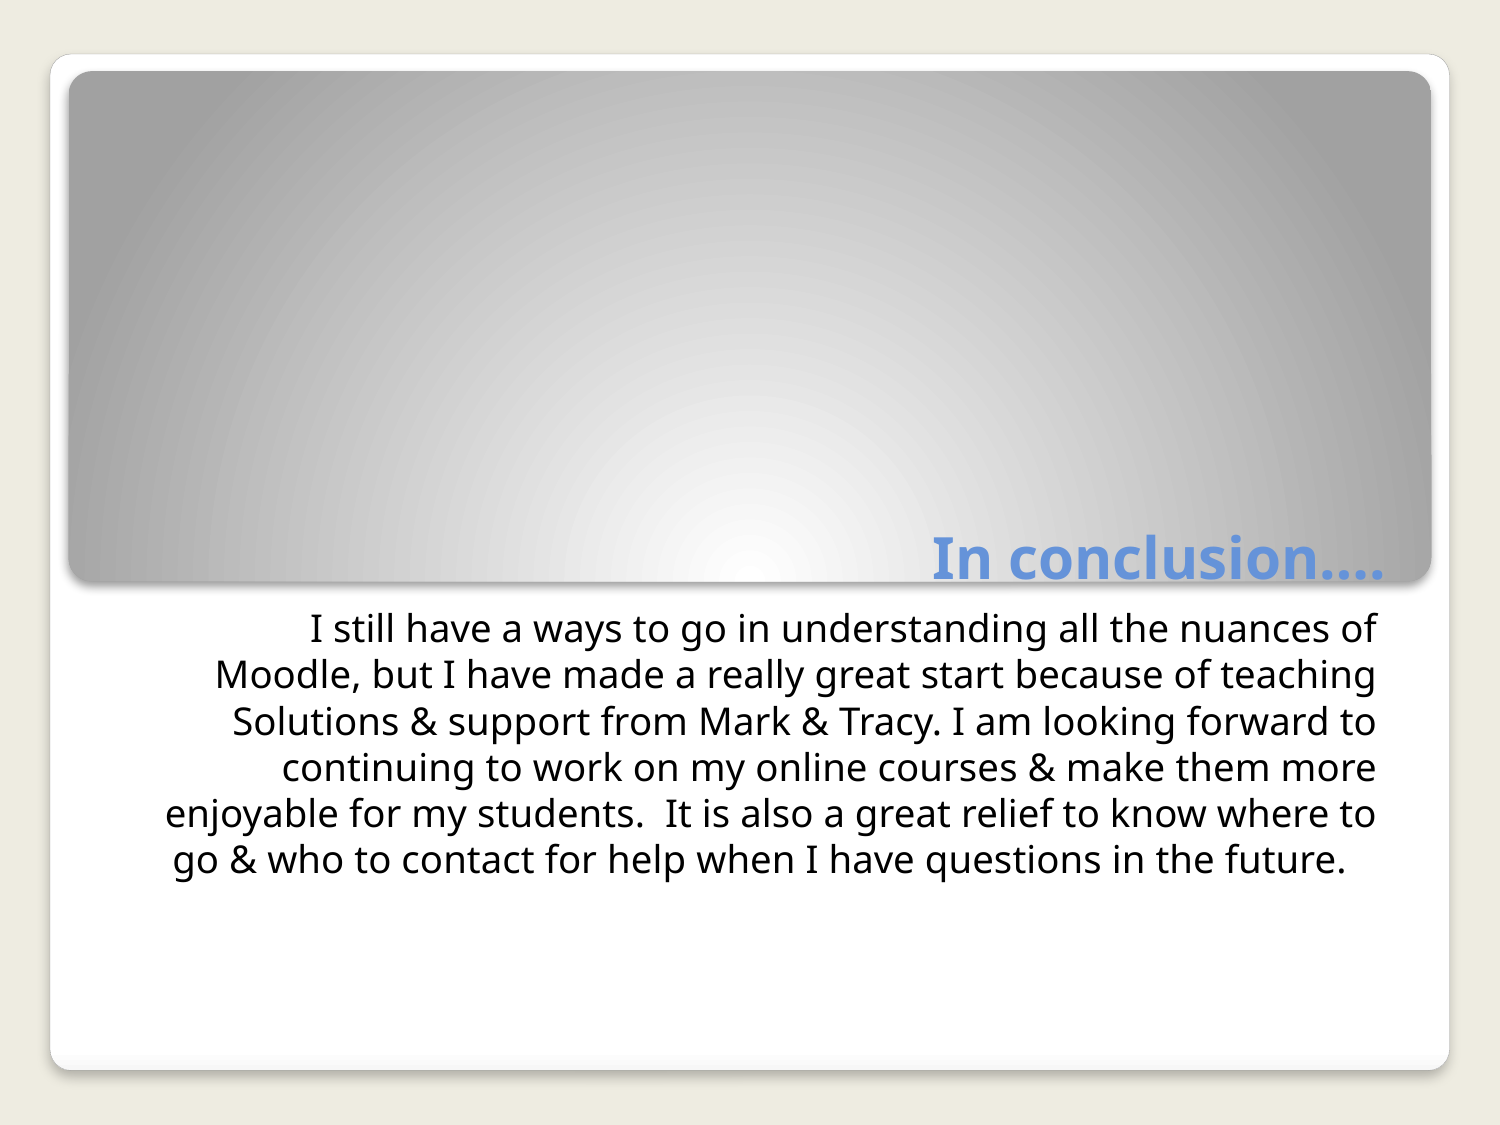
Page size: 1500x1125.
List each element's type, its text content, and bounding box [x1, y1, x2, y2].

title In conclusion…. [118, 298, 1394, 599]
subtitle I still have a ways to go in understanding all the nuances of Moodle, but I have made a really great start because of teaching Solutions & support from Mark & Tracy. I am looking forward to continuing to work on my online courses & make them more enjoyable for my students. It is also a great relief to know where to go & who to contact for help when I have questions in the future. [118, 604, 1394, 913]
